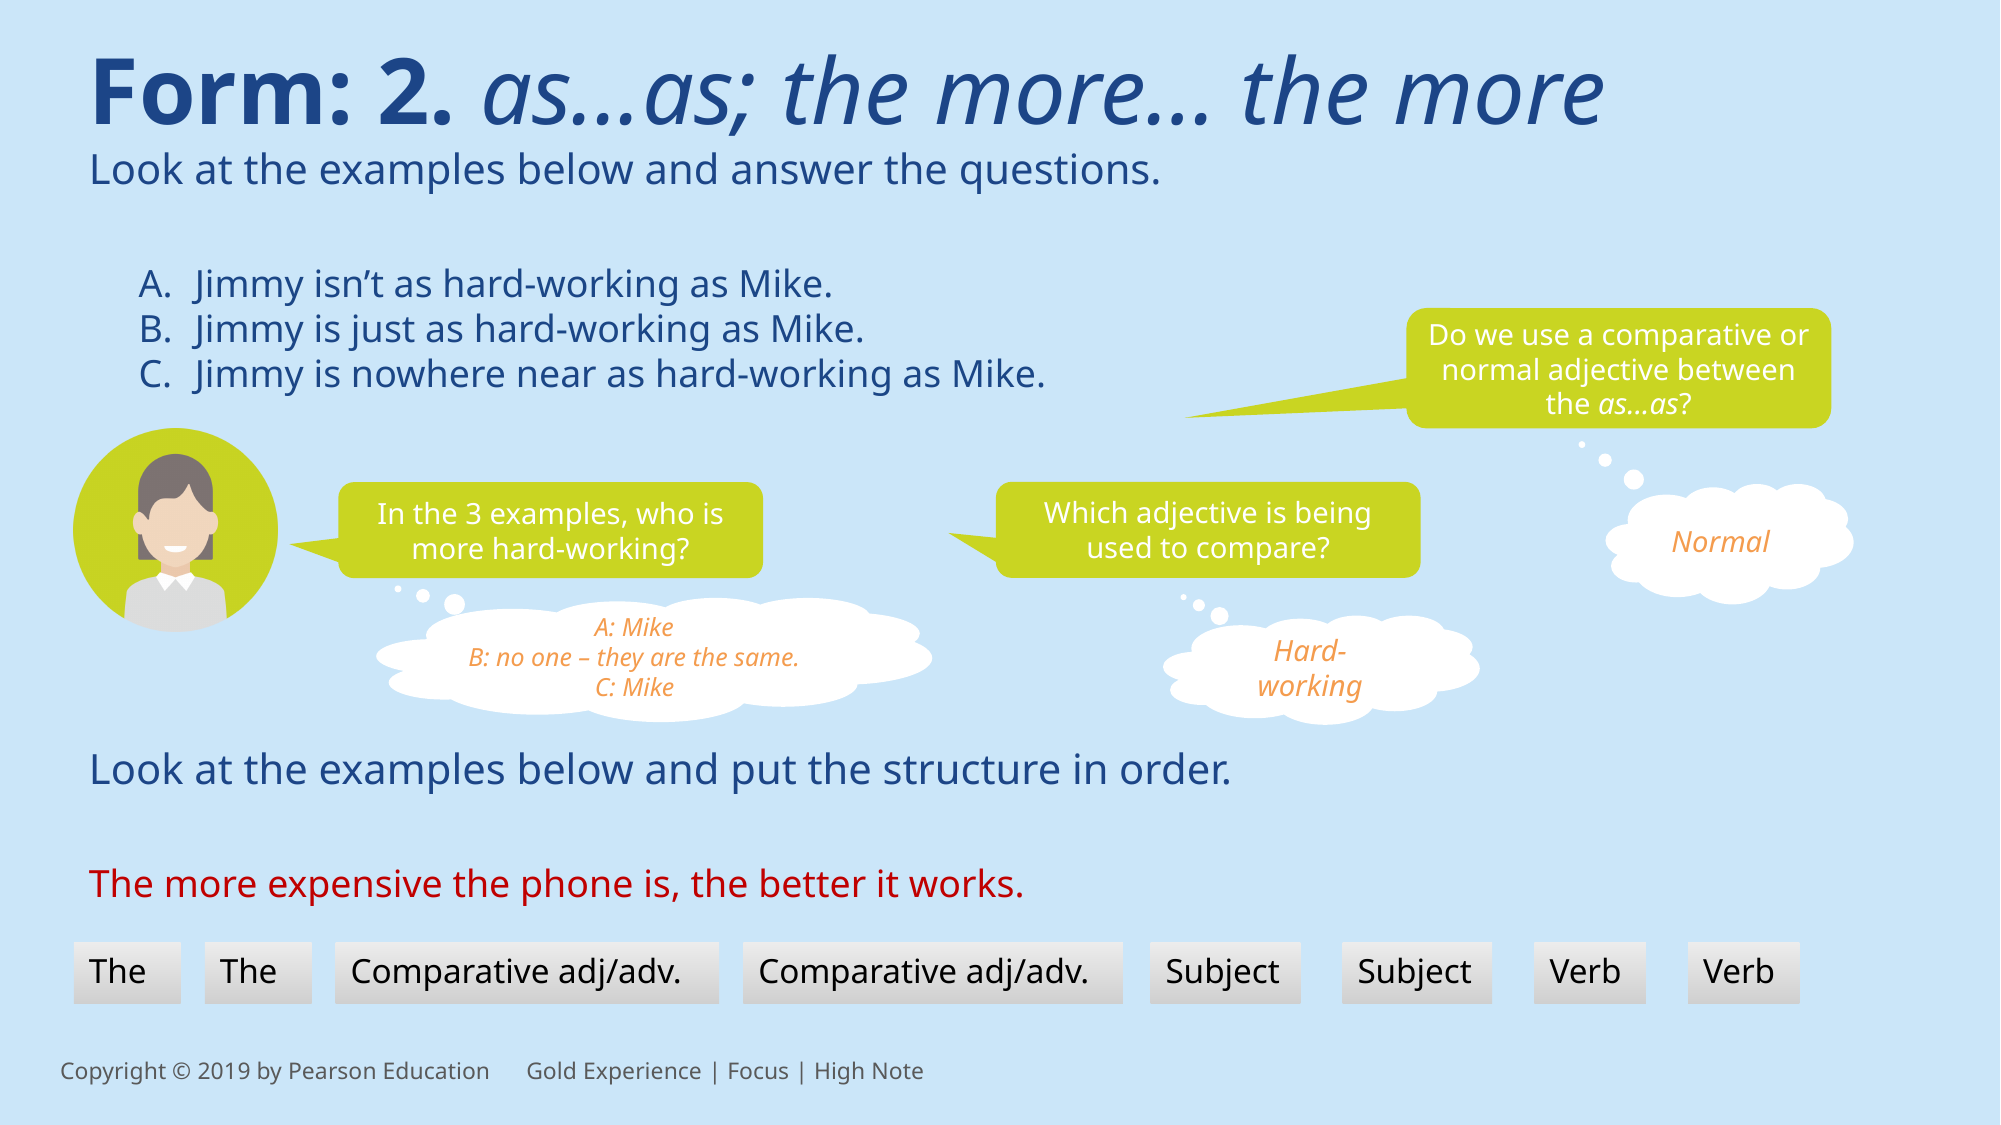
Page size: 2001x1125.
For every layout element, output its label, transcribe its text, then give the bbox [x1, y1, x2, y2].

text_box Hard-working [1162, 606, 1480, 725]
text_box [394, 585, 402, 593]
text_box The [204, 942, 312, 1004]
text_box Look at the examples below and put the structure in order. [73, 741, 1795, 808]
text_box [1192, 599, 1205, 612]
text_box Verb [1534, 942, 1646, 1004]
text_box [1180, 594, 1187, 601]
text_box Form: 2. as...as; the more… the more [73, 37, 1878, 253]
text_box Comparative adj/adv. [743, 942, 1123, 1004]
text_box Normal [1623, 469, 1644, 490]
text_box The more expensive the phone is, the better it works. [73, 852, 1469, 943]
text_box Verb [1688, 942, 1800, 1004]
text_box In the 3 examples, who is more hard-working? [289, 482, 764, 579]
text_box Subject [1342, 942, 1493, 1004]
text_box Normal [1605, 484, 1854, 605]
picture [73, 428, 278, 633]
text_box Jimmy isn’t as hard-working as Mike. Jimmy is just as hard-working as Mike. Jimmy is nowhere near as hard-working as Mike. [104, 252, 1500, 397]
text_box A: Mike B: no one – they are the same. C: Mike [376, 594, 933, 723]
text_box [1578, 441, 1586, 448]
text_box The [73, 943, 181, 1004]
text_box Normal [1598, 453, 1612, 467]
text_box Subject [1150, 942, 1301, 1004]
text_box Comparative adj/adv. [335, 942, 720, 1004]
text_box Look at the examples below and answer the questions. [73, 140, 1795, 208]
text_box Do we use a comparative or normal adjective between the as...as? [1184, 307, 1832, 429]
text_box Which adjective is being used to compare? [948, 481, 1421, 578]
footer Copyright © 2019 by Pearson Education Gold Experience | Focus | High Note [45, 1040, 1084, 1101]
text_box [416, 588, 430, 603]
